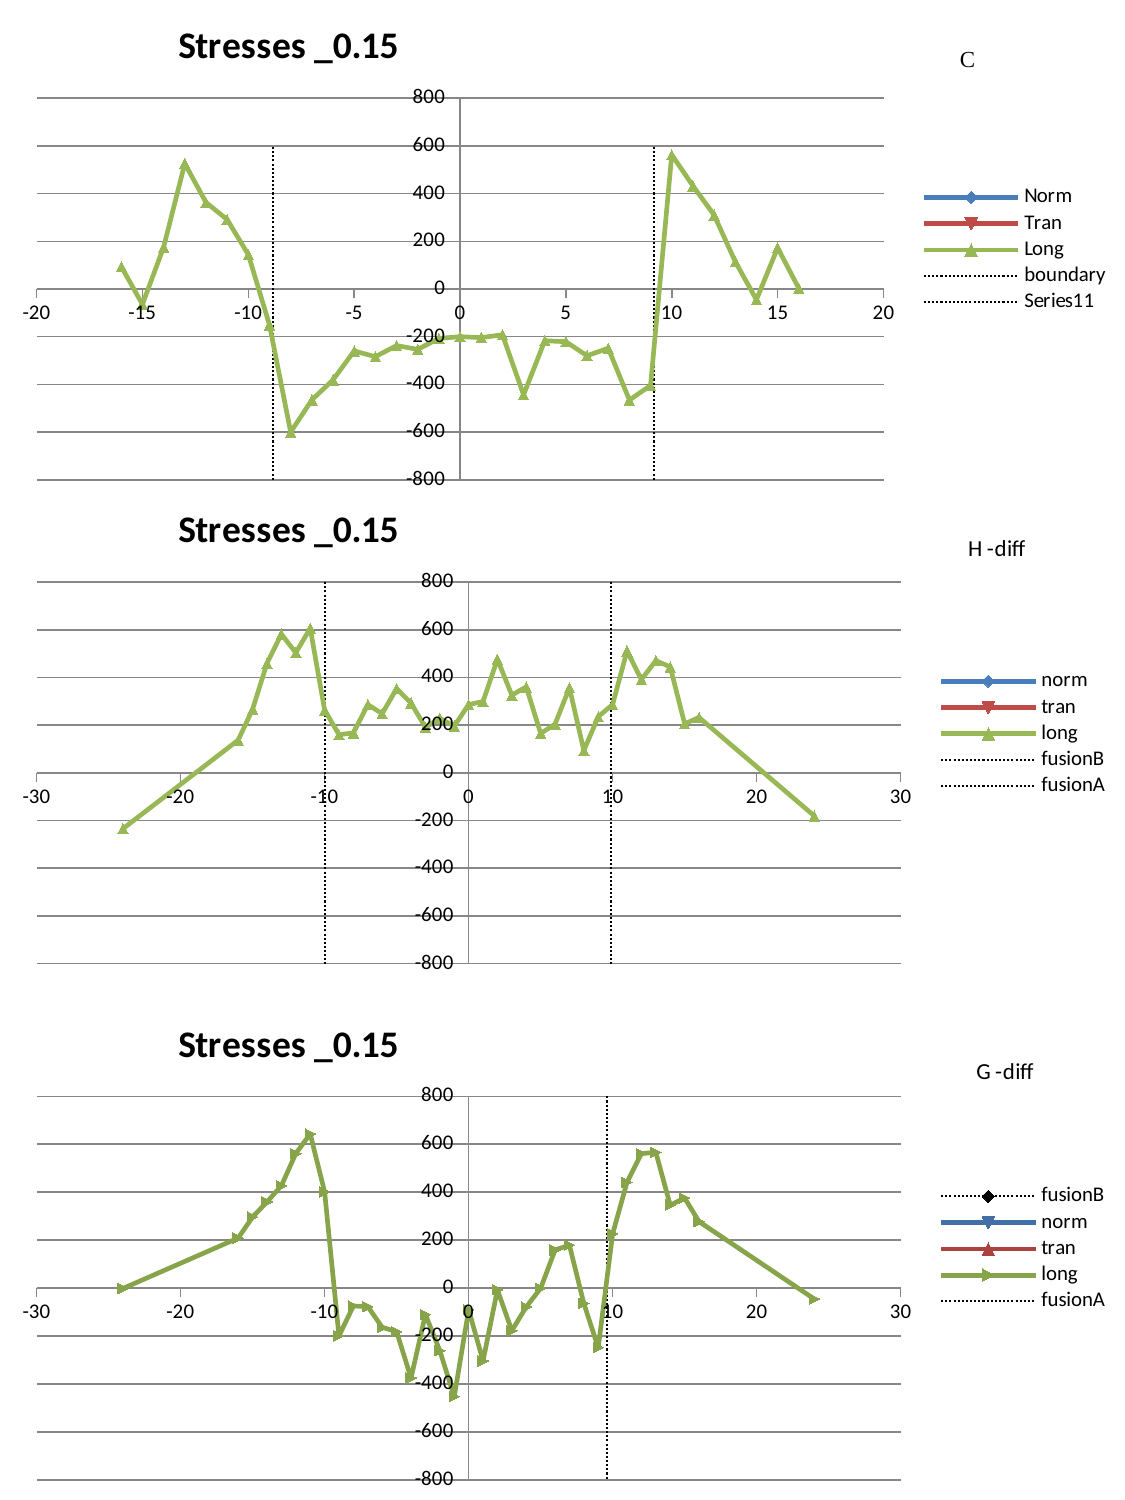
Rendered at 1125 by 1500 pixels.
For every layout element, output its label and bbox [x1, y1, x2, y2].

chart [0, 0, 1125, 984]
chart [0, 997, 1125, 1500]
